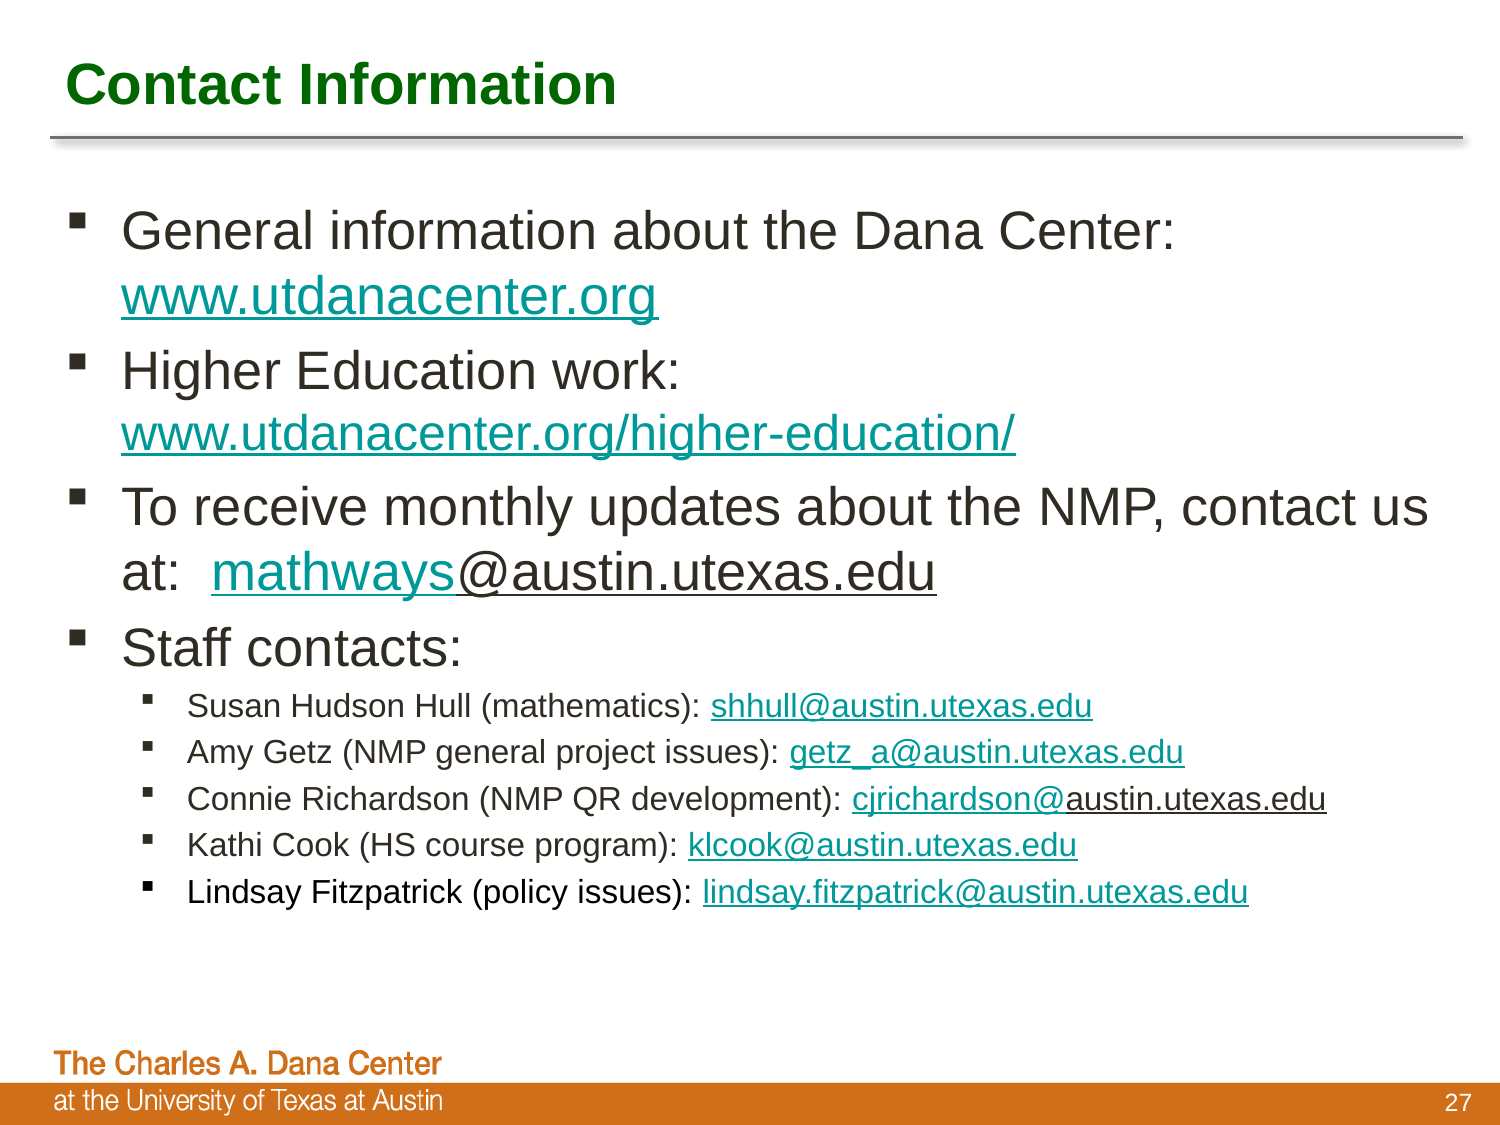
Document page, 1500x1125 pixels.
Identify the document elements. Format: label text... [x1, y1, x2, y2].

picture [0, 1050, 1500, 1125]
list General information about the Dana Center: www.utdanacenter.org Higher Education work: www.utdanacenter.org/higher-education/ To receive monthly updates about the NMP, contact us at: mathways@austin.utexas.edu Staff contacts: Susan Hudson Hull (mathematics): shhull@austin.utexas.edu Amy Getz (NMP general project issues): getz_a@austin.utexas.edu Connie Richardson (NMP QR development): cjrichardson@austin.utexas.edu Kathi Cook (HS course program): klcook@austin.utexas.edu Lindsay Fitzpatrick (policy issues): lindsay.fitzpatrick@austin.utexas.edu [50, 187, 1463, 1000]
slide_number 27 [1412, 1078, 1488, 1117]
title Contact Information [50, 37, 1463, 125]
text_box [288, 827, 320, 904]
